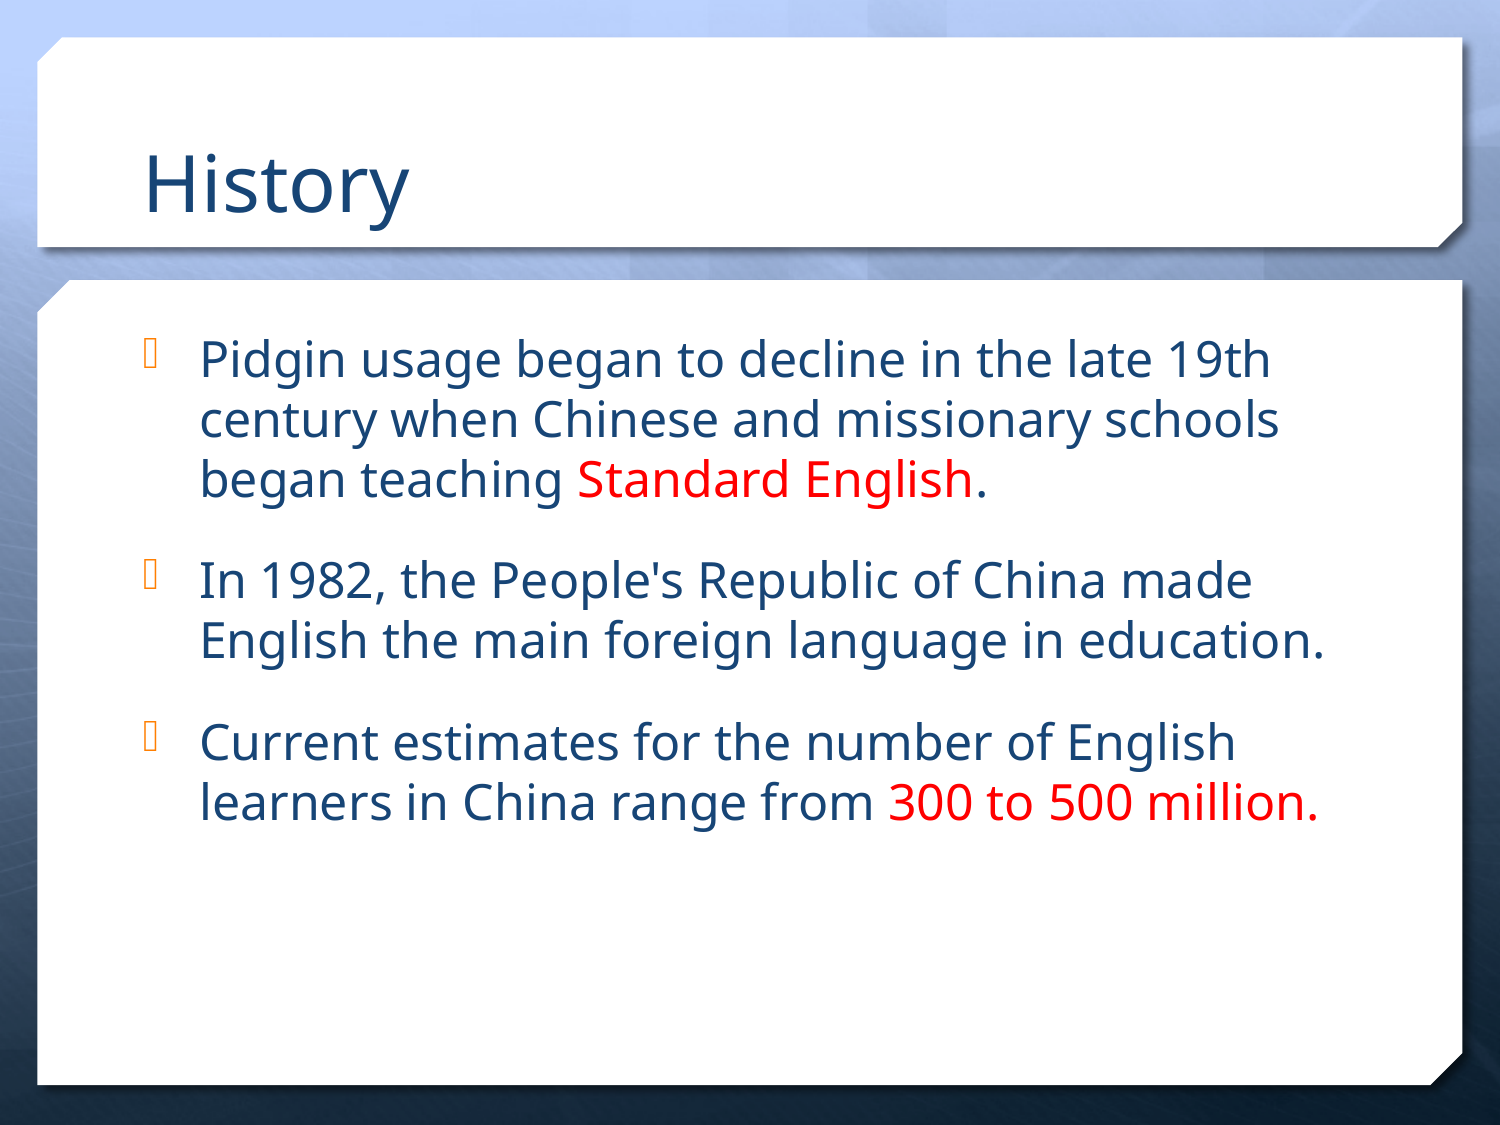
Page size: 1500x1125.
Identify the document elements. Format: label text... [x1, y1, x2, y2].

list Pidgin usage began to decline in the late 19th century when Chinese and missionary schools began teaching Standard English. In 1982, the People's Republic of China made English the main foreign language in education. Current estimates for the number of English learners in China range from 300 to 500 million. [127, 319, 1372, 978]
title History [127, 48, 1372, 236]
